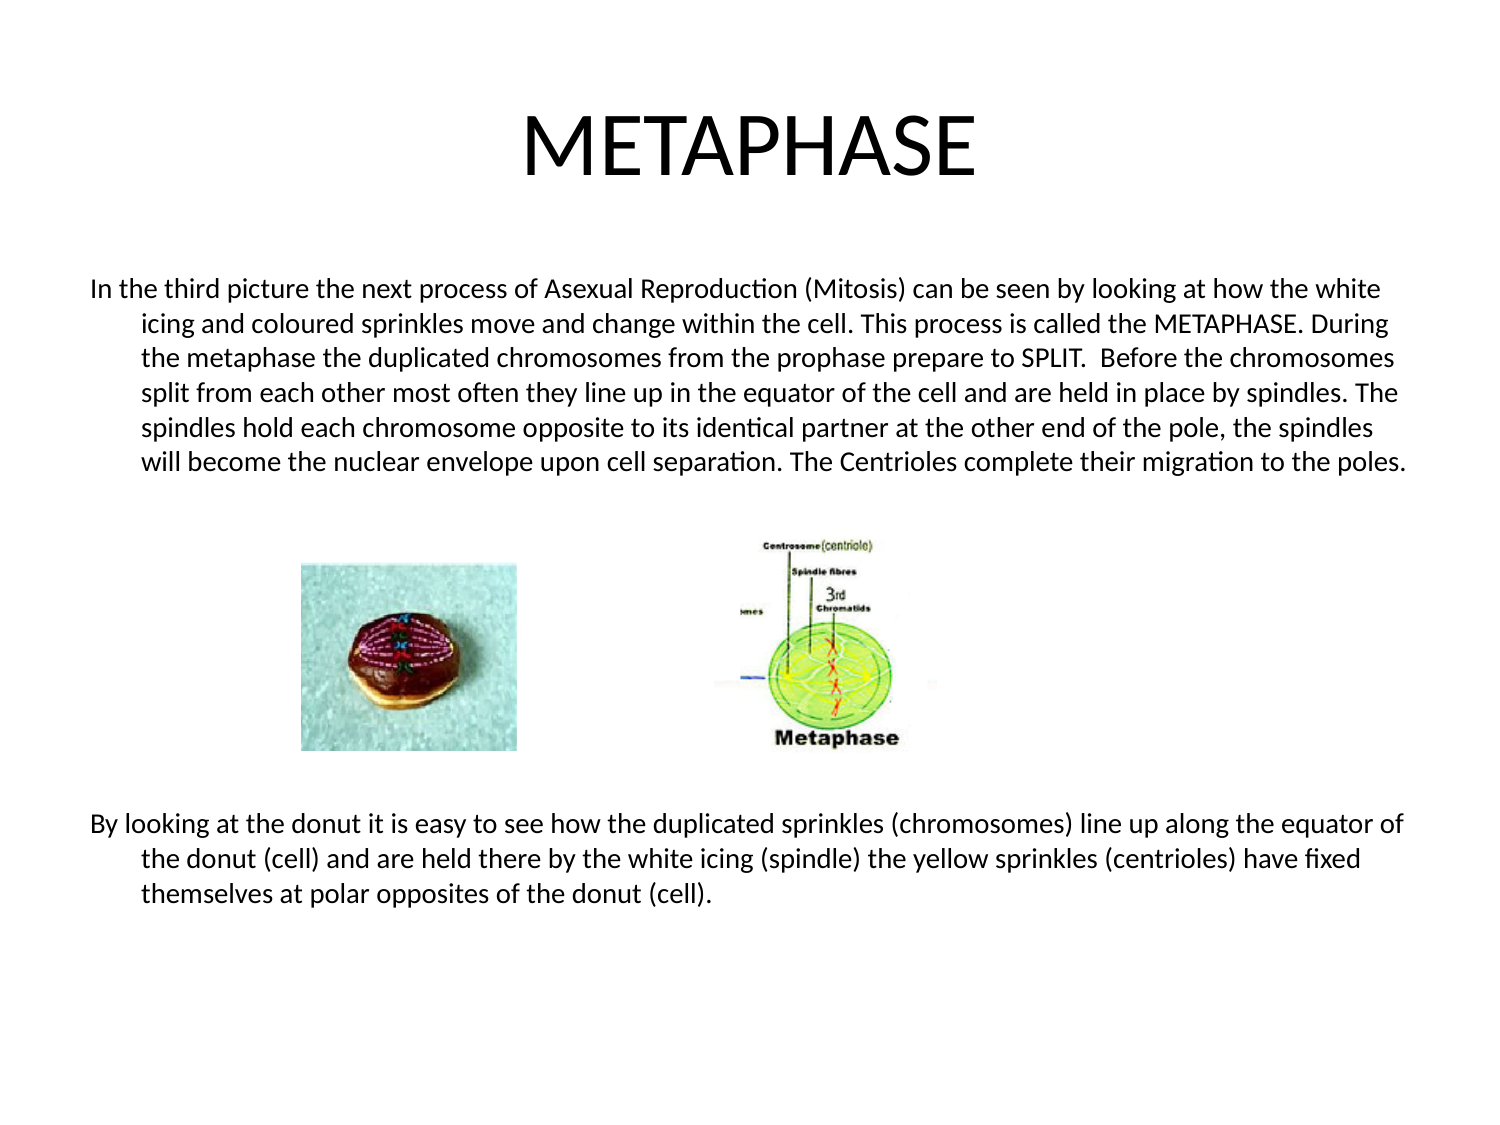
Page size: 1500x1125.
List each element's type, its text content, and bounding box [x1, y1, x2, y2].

title METAPHASE [75, 45, 1425, 233]
picture [714, 514, 937, 778]
picture [300, 562, 517, 751]
list In the third picture the next process of Asexual Reproduction (Mitosis) can be seen by looking at how the white icing and coloured sprinkles move and change within the cell. This process is called the METAPHASE. During the metaphase the duplicated chromosomes from the prophase prepare to SPLIT. Before the chromosomes split from each other most often they line up in the equator of the cell and are held in place by spindles. The spindles hold each chromosome opposite to its identical partner at the other end of the pole, the spindles will become the nuclear envelope upon cell separation. The Centrioles complete their migration to the poles. By looking at the donut it is easy to see how the duplicated sprinkles (chromosomes) line up along the equator of the donut (cell) and are held there by the white icing (spindle) the yellow sprinkles (centrioles) have fixed themselves at polar opposites of the donut (cell). [75, 262, 1425, 953]
